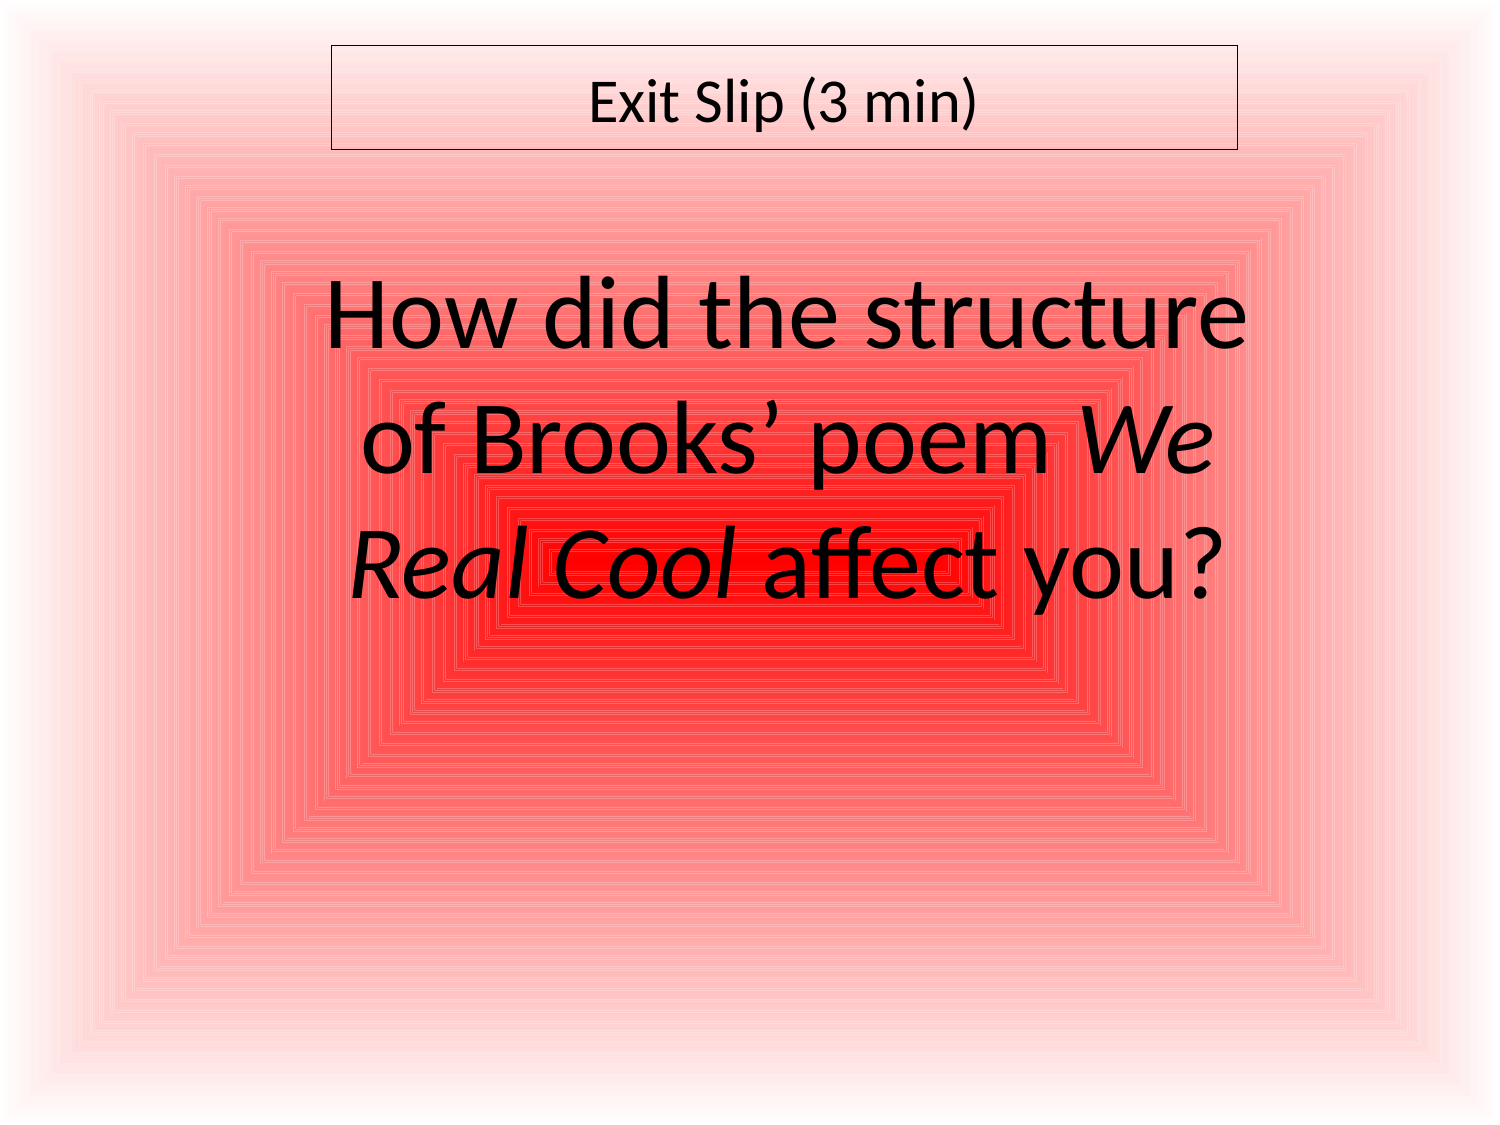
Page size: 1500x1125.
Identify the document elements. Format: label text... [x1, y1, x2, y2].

text_box How did the structure of Brooks’ poem We Real Cool affect you? [287, 237, 1288, 753]
text_box Exit Slip (3 min) [331, 45, 1238, 150]
